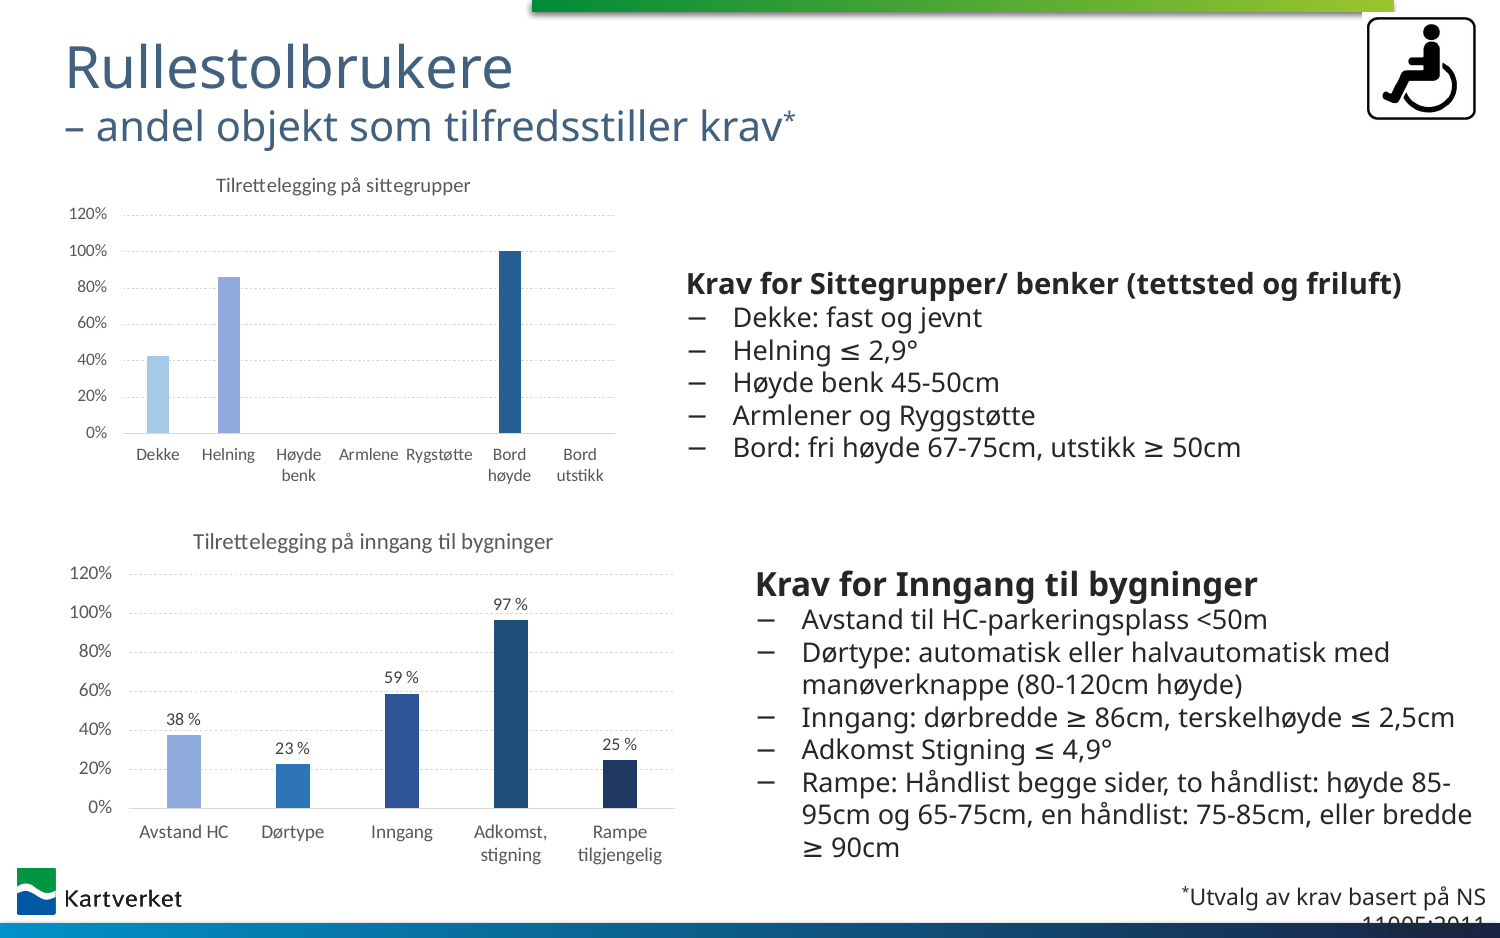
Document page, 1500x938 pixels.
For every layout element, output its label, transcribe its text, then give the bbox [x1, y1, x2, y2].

picture [1362, 12, 1481, 126]
text_box Rullestolbrukere – andel objekt som tilfredsstiller krav* [49, 25, 1431, 158]
picture [62, 520, 685, 874]
text_box Krav for Inngang til bygninger Avstand til HC-parkeringsplass <50m Dørtype: automatisk eller halvautomatisk med manøverknappe (80-120cm høyde) Inngang: dørbredde ≥ 86cm, terskelhøyde ≤ 2,5cm Adkomst Stigning ≤ 4,9° Rampe: Håndlist begge sider, to håndlist: høyde 85-95cm og 65-75cm, en håndlist: 75-85cm, eller bredde ≥ 90cm [740, 555, 1491, 870]
picture [62, 166, 625, 492]
text_box *Utvalg av krav basert på NS 11005:2011 [1068, 873, 1500, 938]
text_box Krav for Sittegrupper/ benker (tettsted og friluft) Dekke: fast og jevnt Helning ≤ 2,9° Høyde benk 45-50cm Armlener og Ryggstøtte Bord: fri høyde 67-75cm, utstikk ≥ 50cm [670, 258, 1418, 471]
